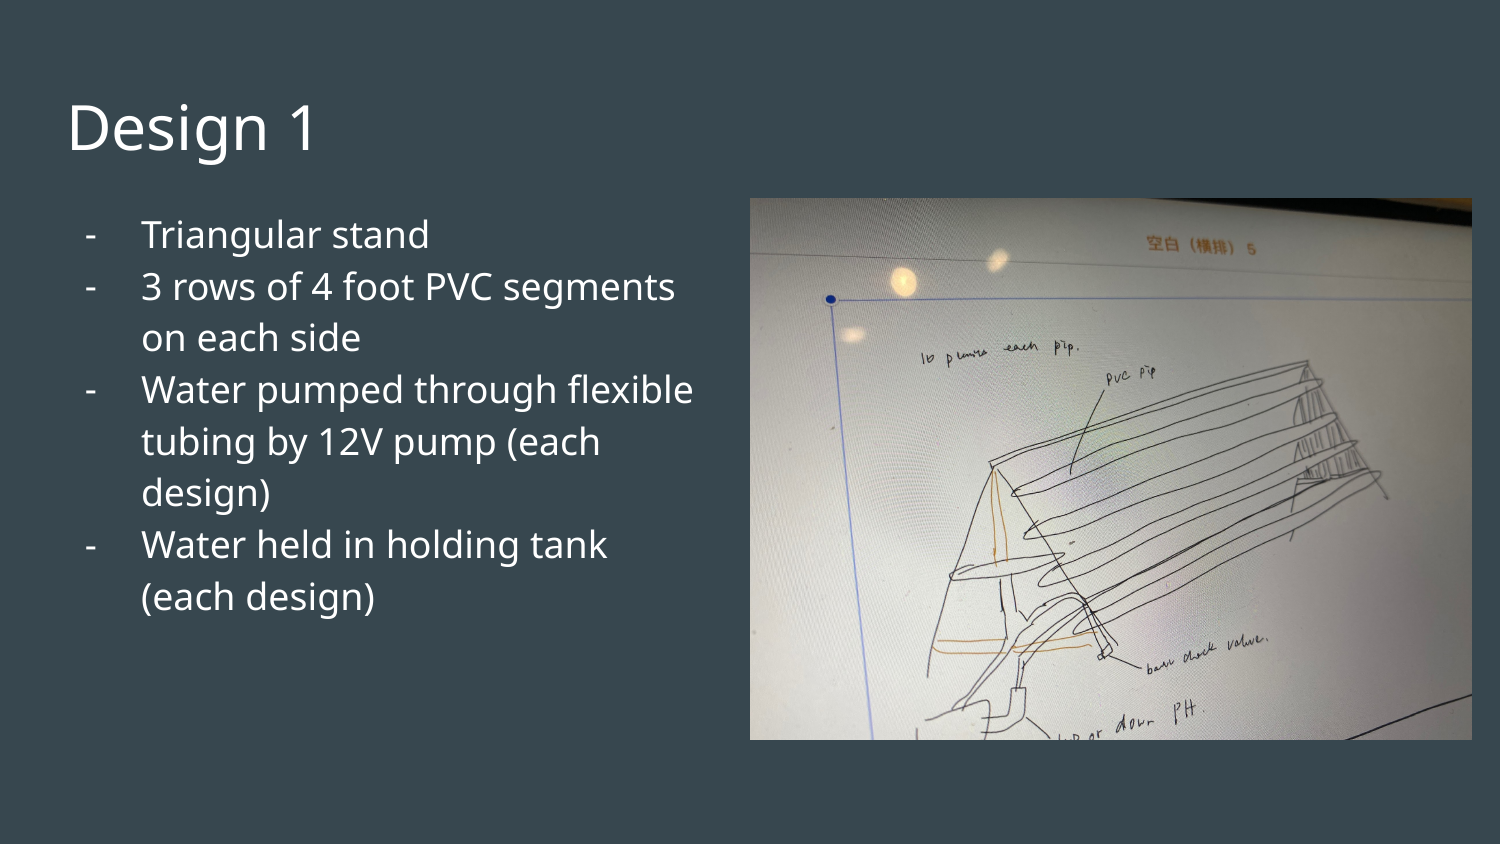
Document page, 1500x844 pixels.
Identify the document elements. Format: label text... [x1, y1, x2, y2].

title Design 1 [51, 72, 1449, 167]
picture [749, 198, 1472, 741]
list Triangular stand 3 rows of 4 foot PVC segments on each side Water pumped through flexible tubing by 12V pump (each design) Water held in holding tank (each design) [51, 189, 728, 750]
